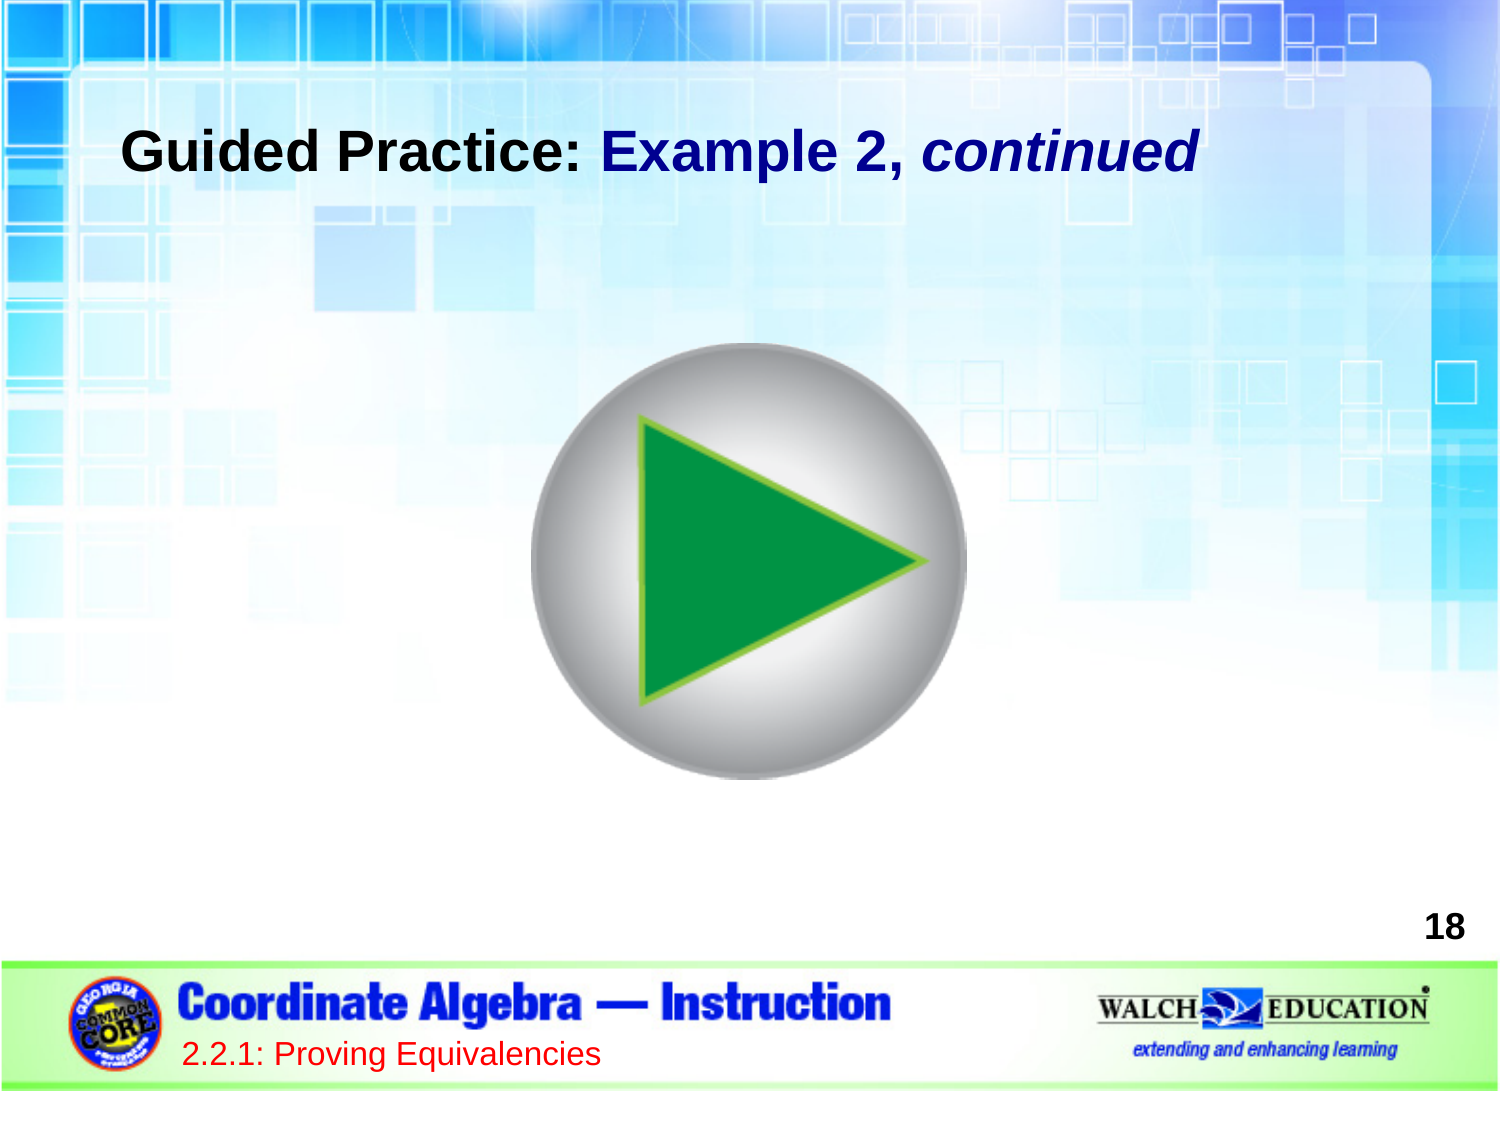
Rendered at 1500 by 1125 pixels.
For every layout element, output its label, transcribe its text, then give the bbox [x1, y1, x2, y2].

picture [1, 0, 1500, 1091]
slide_number 18 [1361, 901, 1481, 949]
subtitle Guided Practice: Example 2, continued [105, 105, 1394, 925]
list 2.2.1: Proving Equivalencies [166, 1024, 1186, 1074]
